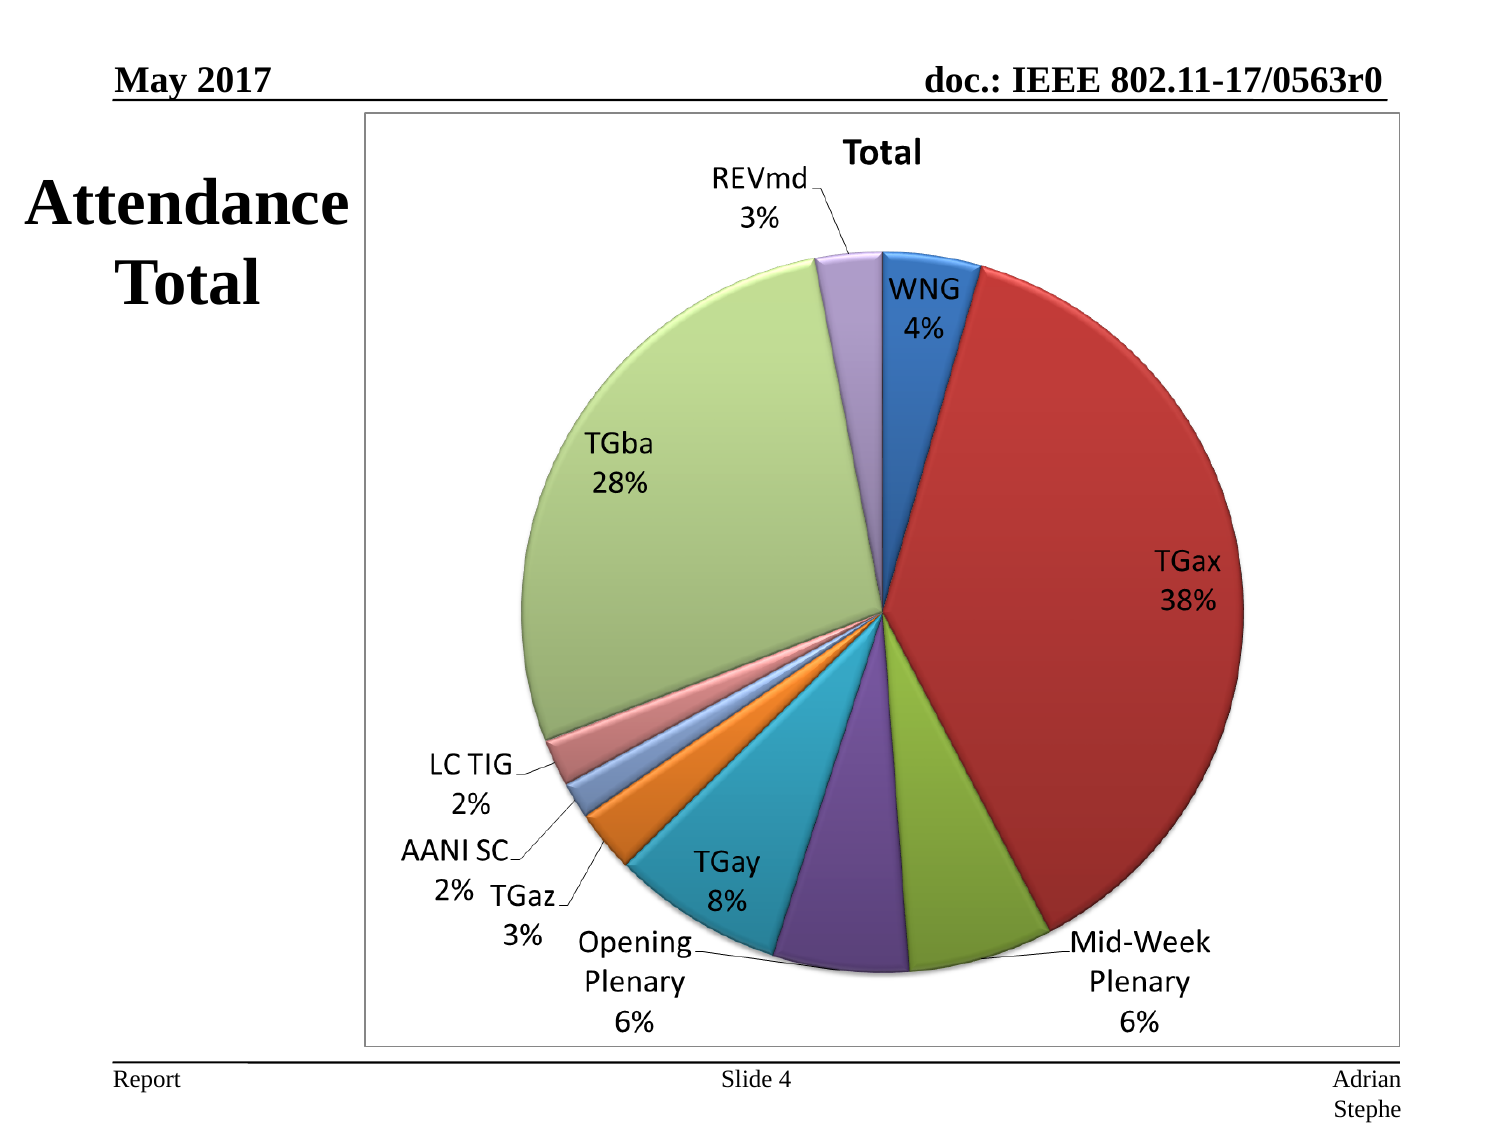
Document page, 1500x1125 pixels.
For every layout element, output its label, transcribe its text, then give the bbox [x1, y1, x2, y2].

footer Adrian Stephens, Intel Corporation [1324, 1061, 1402, 1093]
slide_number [114, 54, 374, 101]
title Attendance Total [0, 174, 359, 300]
slide_number Slide 4 [711, 1061, 801, 1093]
picture [364, 112, 1400, 1048]
